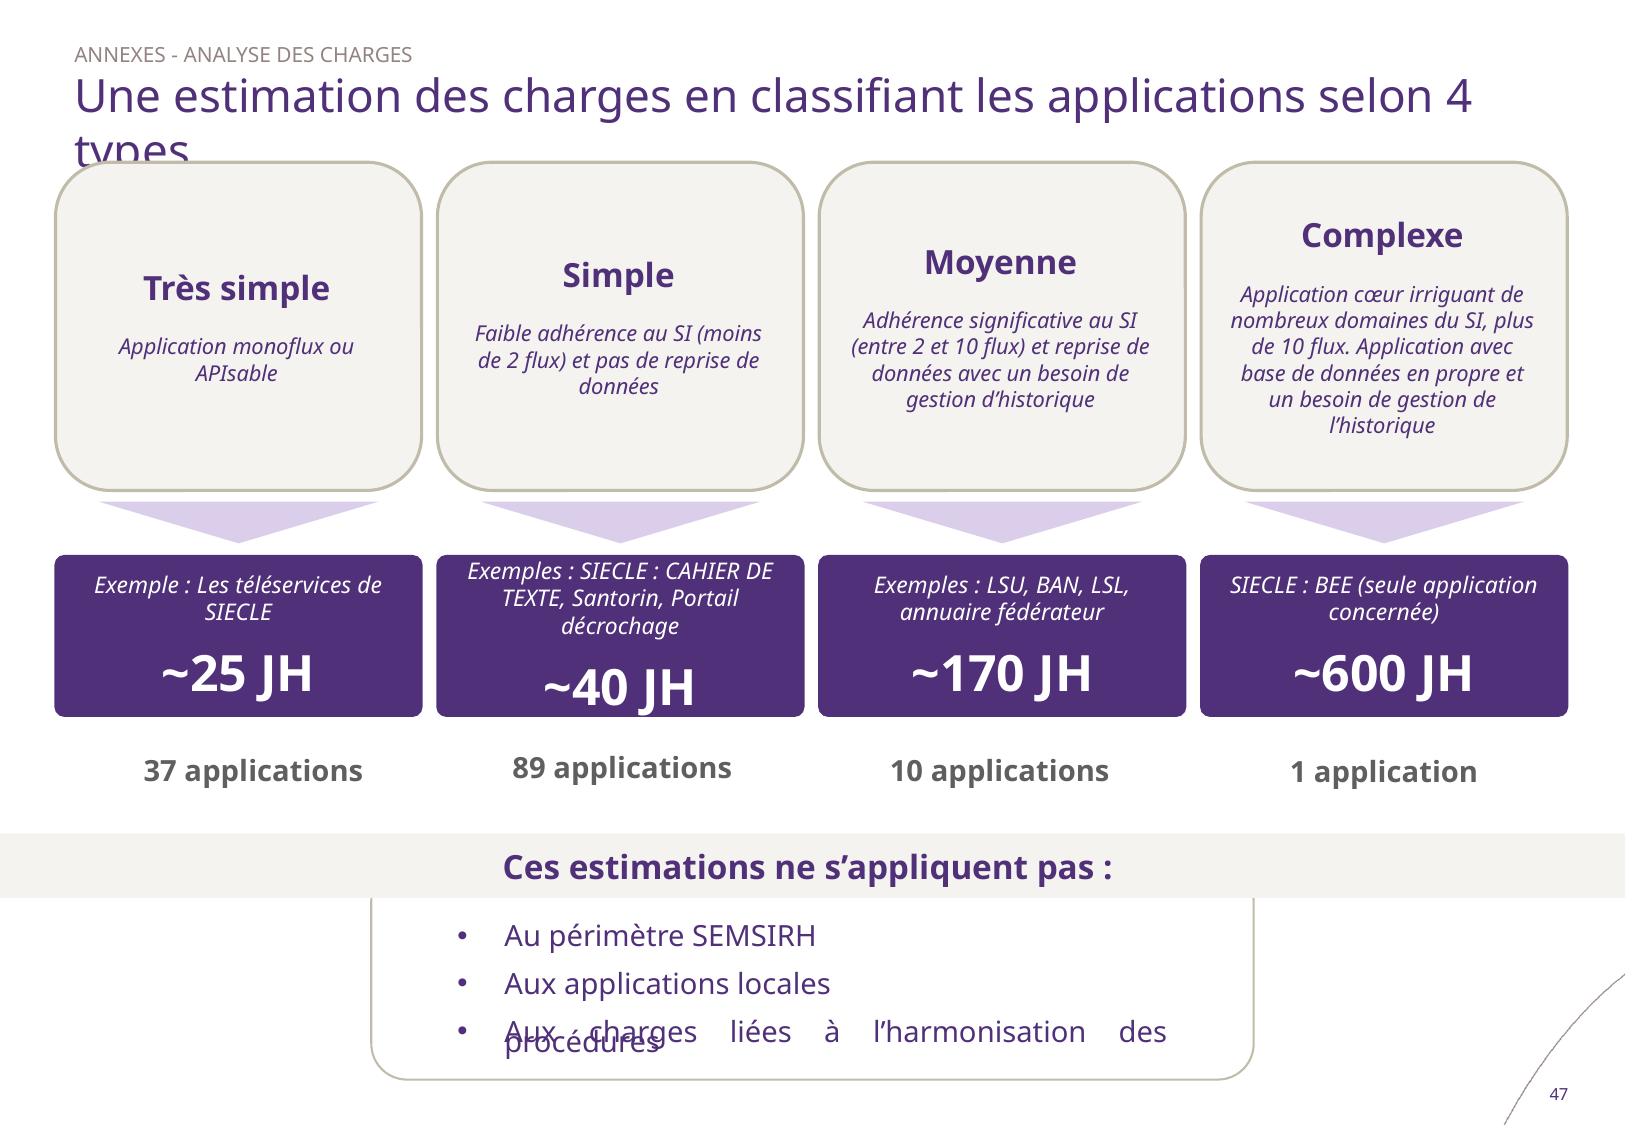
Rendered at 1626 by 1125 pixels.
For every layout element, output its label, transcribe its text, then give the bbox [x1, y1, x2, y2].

text_box Ces estimations ne s’appliquent pas : [0, 833, 1625, 899]
text_box 1 application [1212, 745, 1557, 796]
text_box 37 applications [81, 744, 426, 795]
picture [1499, 973, 1626, 1125]
list ANNEXES - Analyse des charges [56, 23, 1569, 67]
text_box [370, 899, 1255, 1081]
text_box Au périmètre SEMSIRH Aux applications locales Aux charges liées à l’harmonisation des procédures [439, 924, 1186, 1072]
text_box 89 applications [450, 742, 795, 793]
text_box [55, 162, 1568, 716]
title Une estimation des charges en classifiant les applications selon 4 types [56, 67, 1569, 180]
text_box 10 applications [827, 744, 1172, 795]
